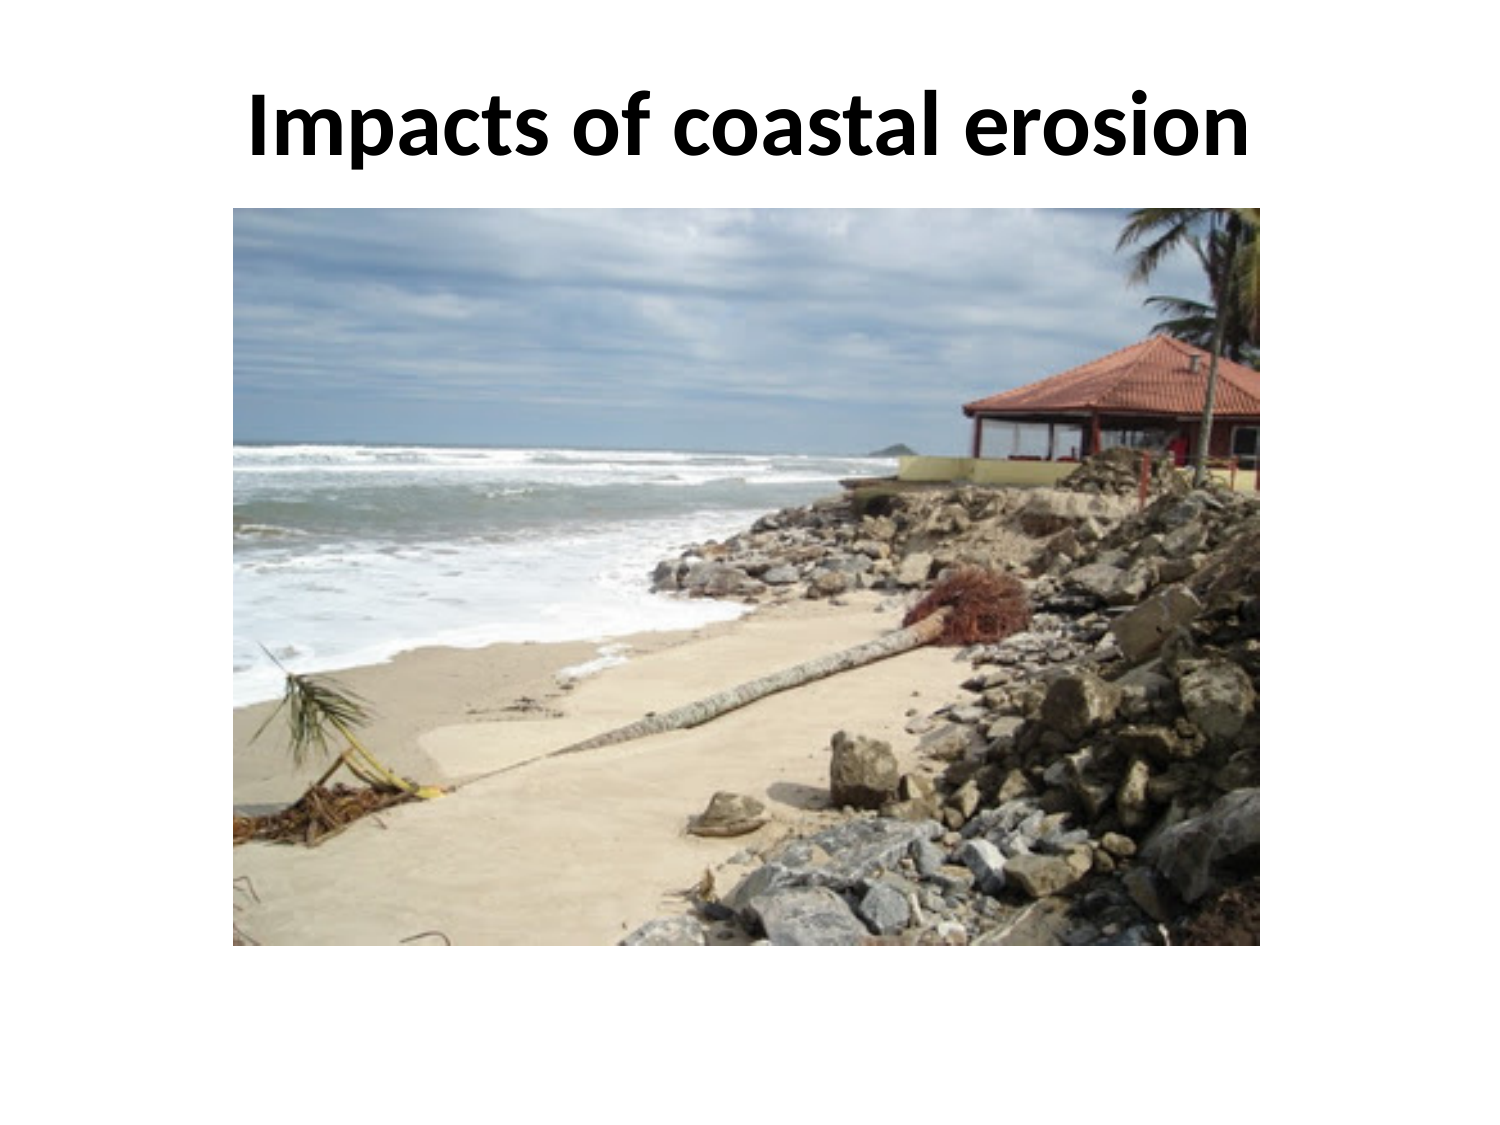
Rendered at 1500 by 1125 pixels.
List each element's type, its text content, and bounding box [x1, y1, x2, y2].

title Impacts of coastal erosion [90, 54, 1410, 182]
picture [233, 208, 1261, 946]
